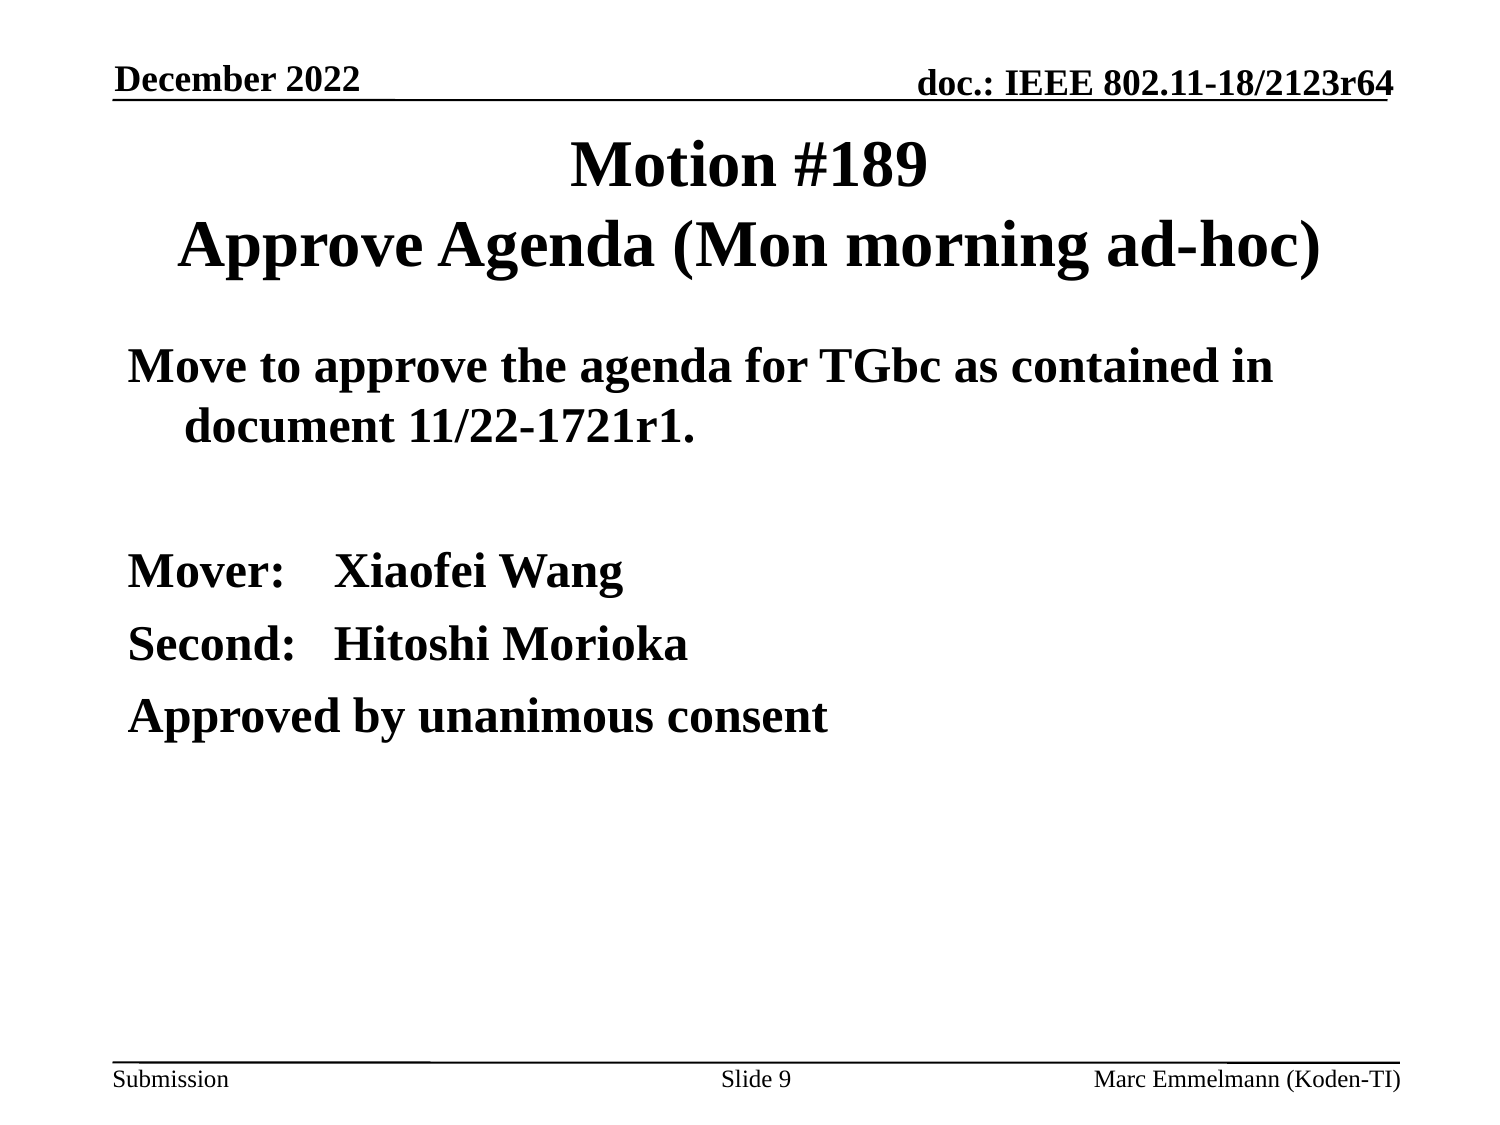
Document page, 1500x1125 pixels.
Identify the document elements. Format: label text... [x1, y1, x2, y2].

footer Marc Emmelmann (Koden-TI) [878, 1061, 1402, 1093]
slide_number Slide 9 [712, 1061, 800, 1123]
list Move to approve the agenda for TGbc as contained in document 11/22-1721r1. Mover: Xiaofei Wang Second: Hitoshi Morioka Approved by unanimous consent [112, 324, 1388, 1000]
title Motion #189 Approve Agenda (Mon morning ad-hoc) [112, 112, 1388, 288]
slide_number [114, 54, 423, 100]
